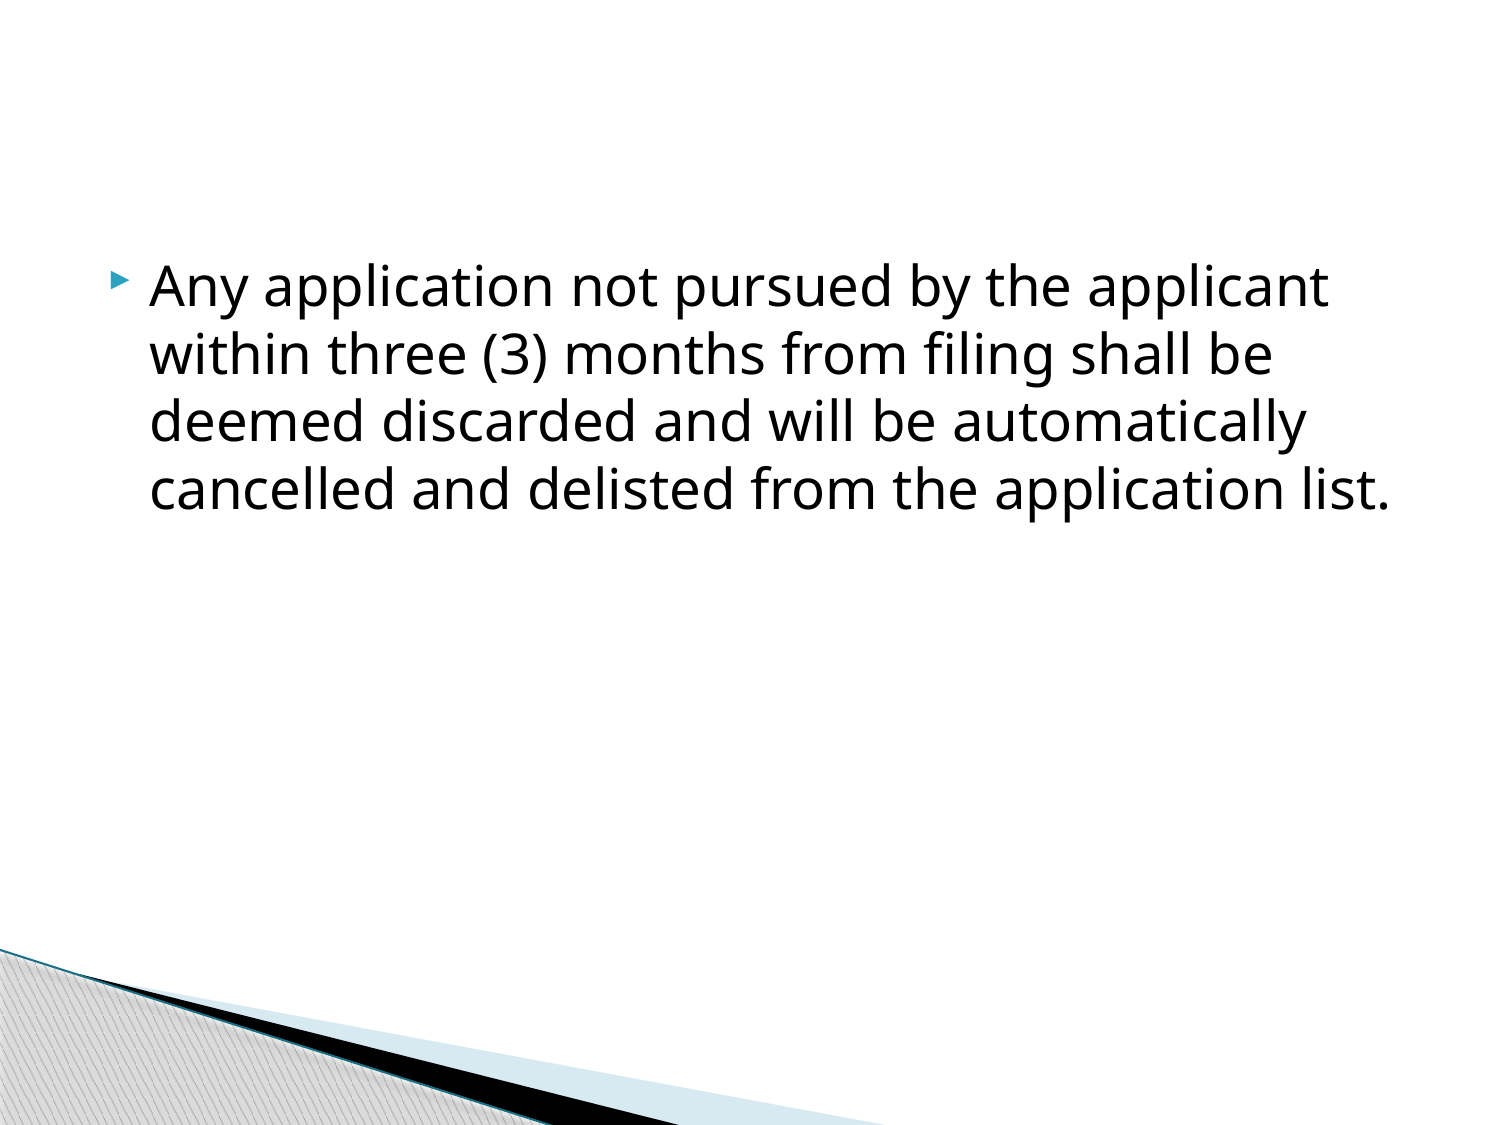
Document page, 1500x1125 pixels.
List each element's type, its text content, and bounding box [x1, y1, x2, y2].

list Any application not pursued by the applicant within three (3) months from filing shall be deemed discarded and will be automatically cancelled and delisted from the application list. [75, 243, 1425, 986]
